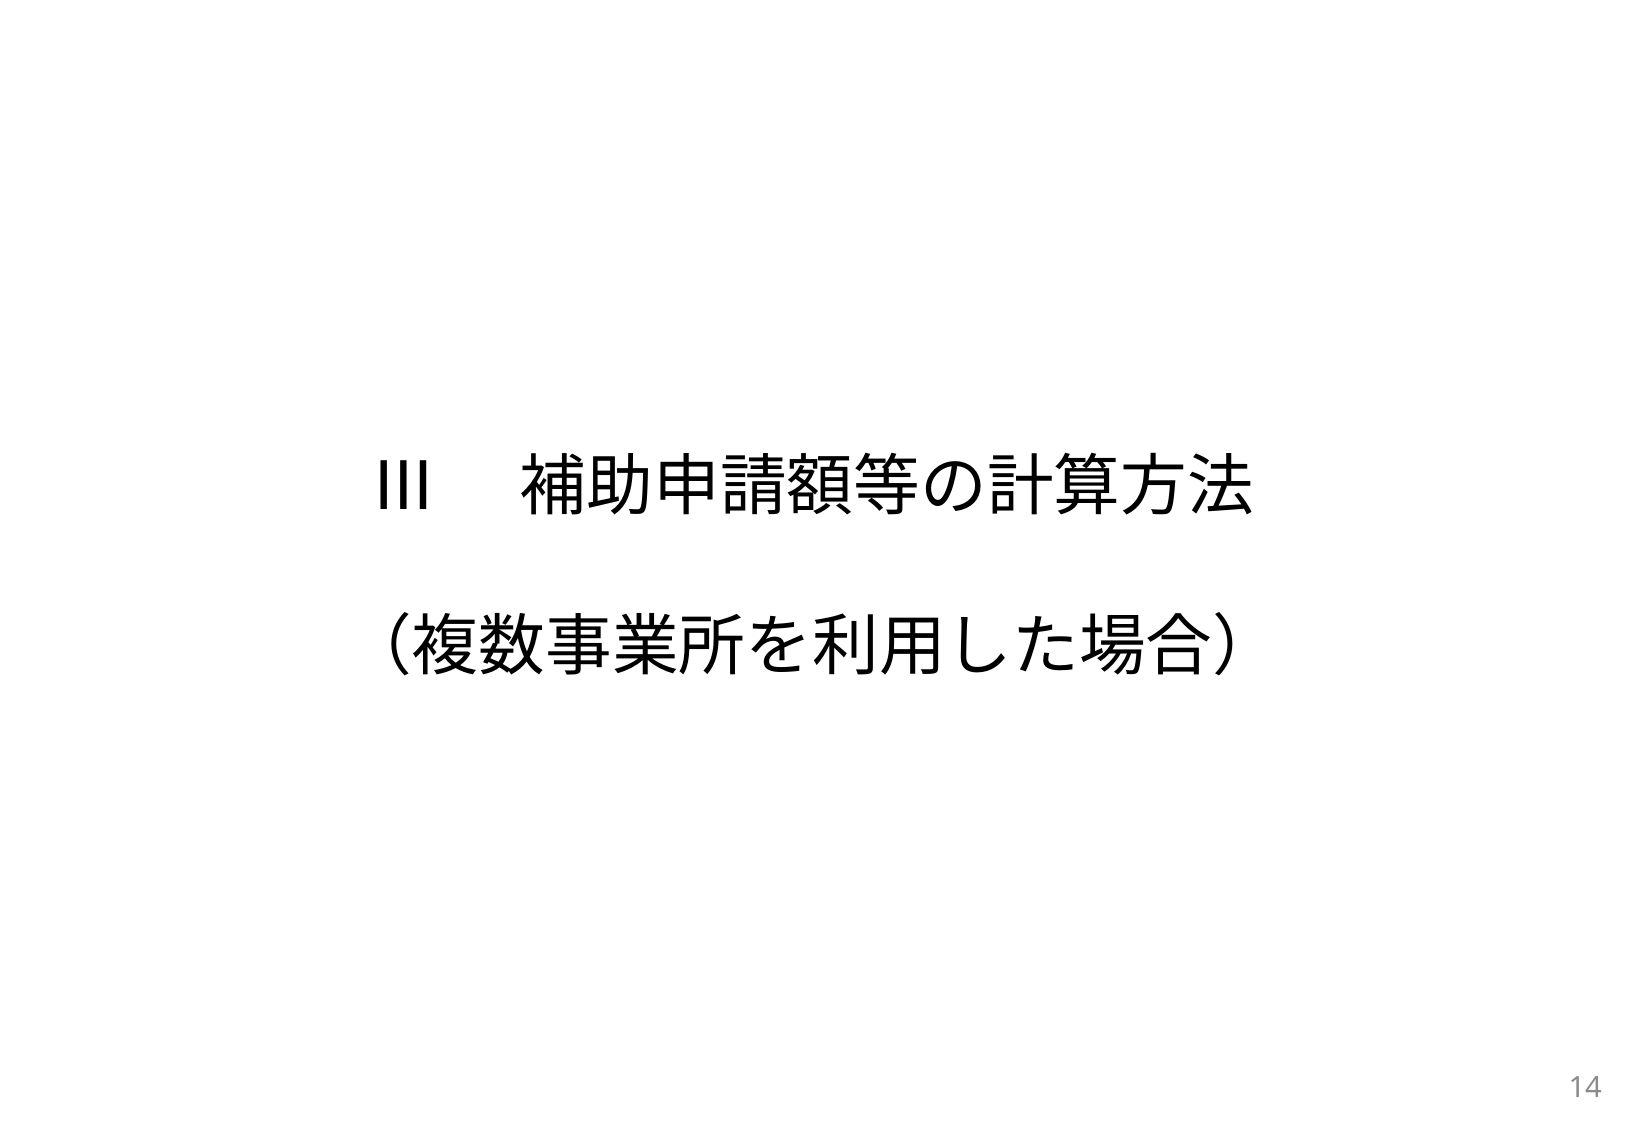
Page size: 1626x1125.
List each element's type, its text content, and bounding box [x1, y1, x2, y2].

text_box Ⅲ 補助申請額等の計算方法 （複数事業所を利用した場合） [15, 238, 1610, 886]
slide_number 13 [1237, 1058, 1617, 1119]
